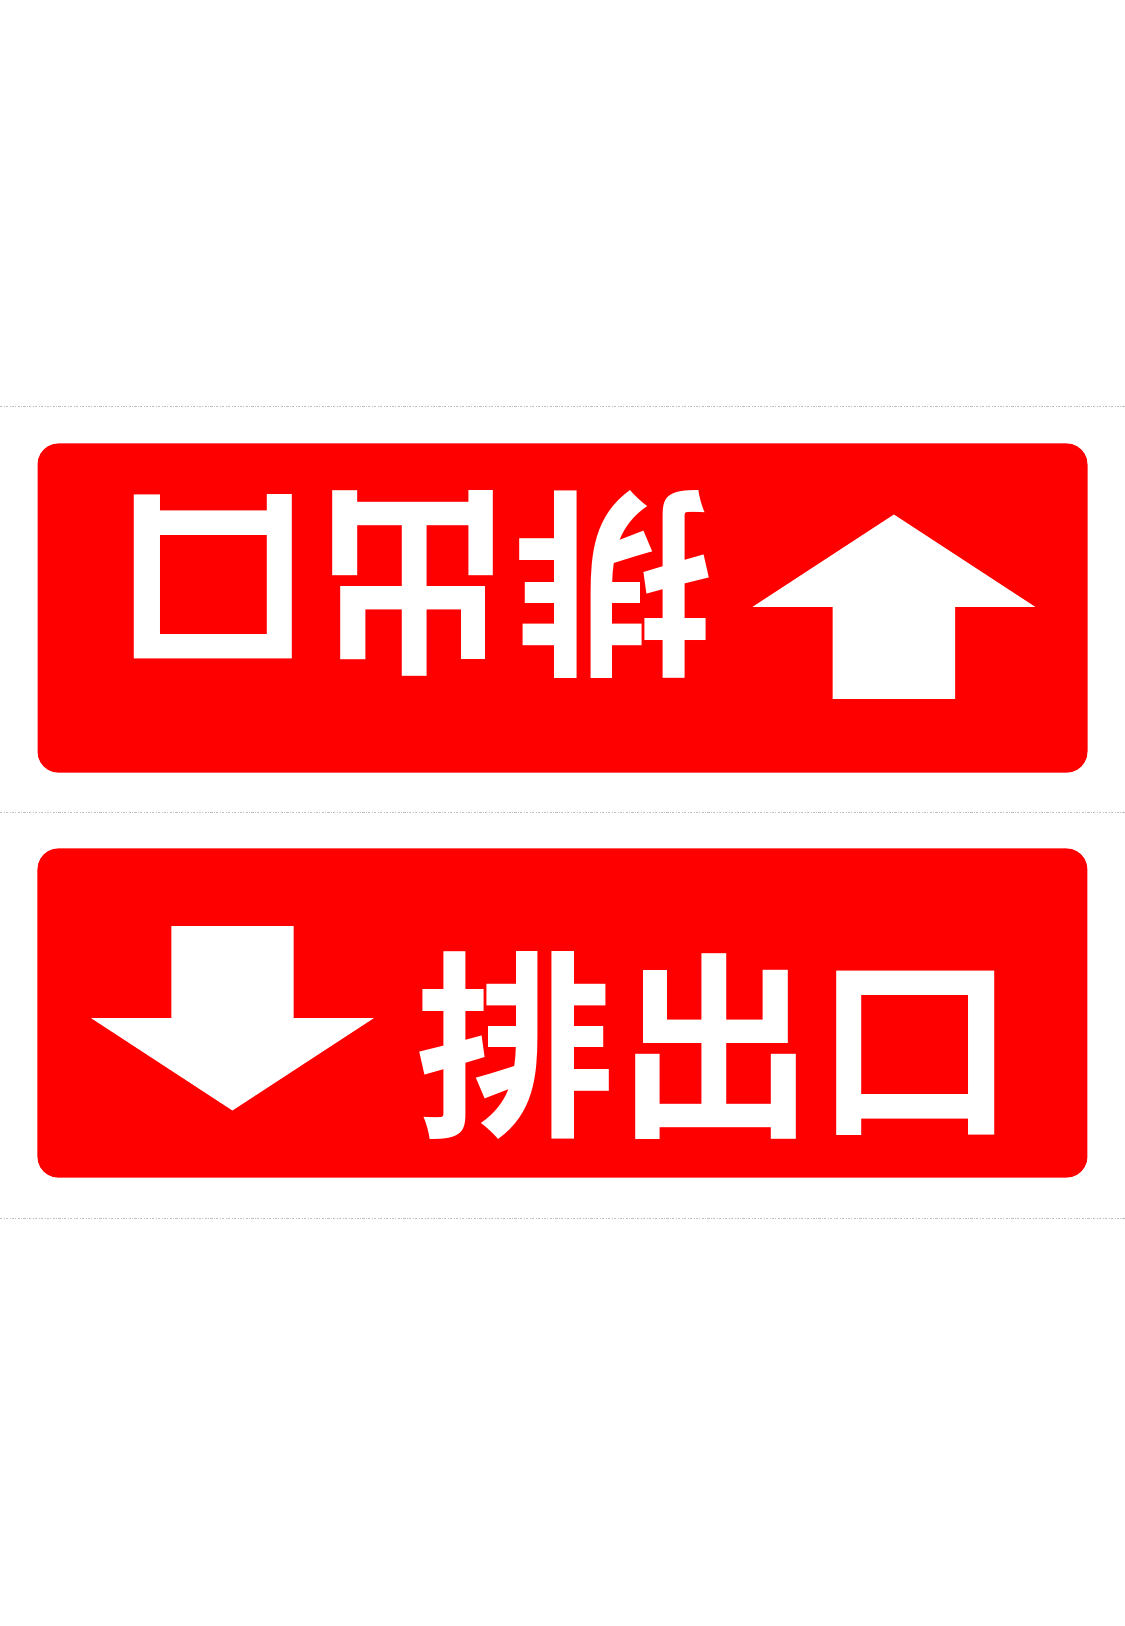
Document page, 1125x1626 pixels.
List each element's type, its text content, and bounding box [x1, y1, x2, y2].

text_box [36, 442, 1089, 774]
text_box [87, 925, 378, 1112]
text_box 排出口 [400, 914, 1031, 1170]
text_box [36, 847, 1089, 1179]
text_box 排出口 [98, 461, 729, 716]
text_box [749, 513, 1039, 701]
